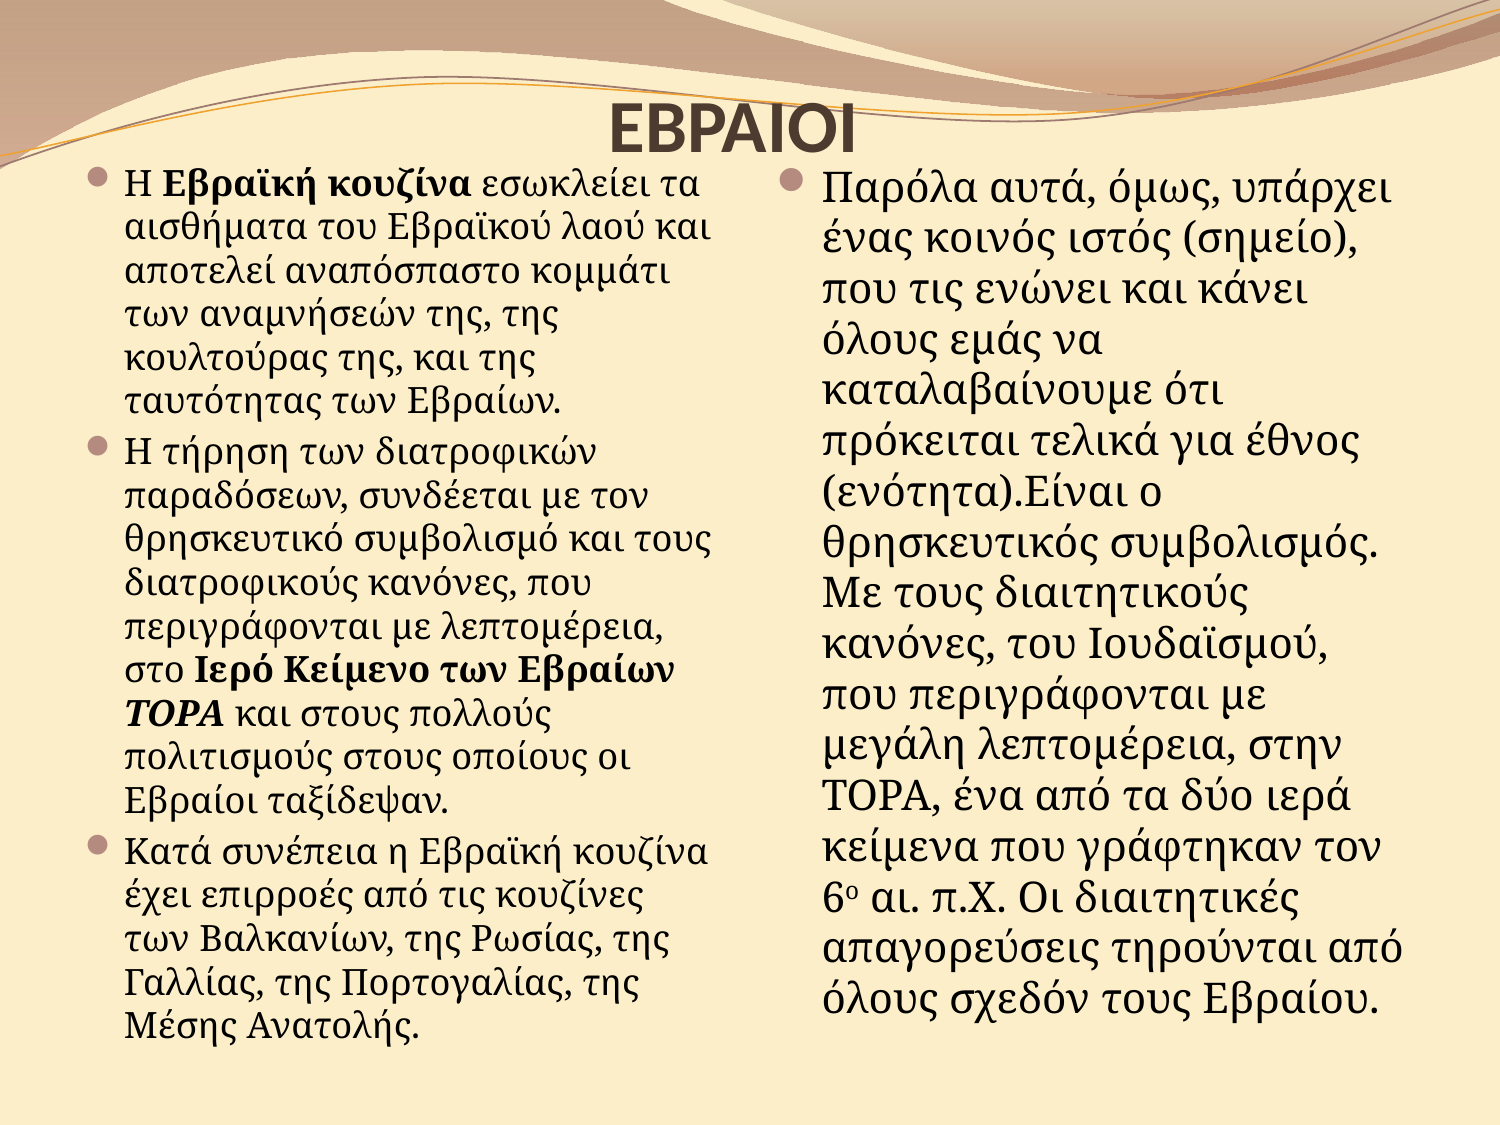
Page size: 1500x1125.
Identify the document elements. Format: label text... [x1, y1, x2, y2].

list Η Εβραϊκή κουζίνα εσωκλείει τα αισθήματα του Εβραϊκού λαού και αποτελεί αναπόσπαστο κομμάτι των αναμνήσεών της, της κουλτούρας της, και της ταυτότητας των Εβραίων. Η τήρηση των διατροφικών παραδόσεων, συνδέεται με τον θρησκευτικό συμβολισμό και τους διατροφικούς κανόνες, που περιγράφονται με λεπτομέρεια, στο Ιερό Κείμενο των Εβραίων ΤΟΡΑ και στους πολλούς πολιτισμούς στους οποίους οι Εβραίοι ταξίδεψαν. Κατά συνέπεια η Εβραϊκή κουζίνα έχει επιρροές από τις κουζίνες των Βαλκανίων, της Ρωσίας, της Γαλλίας, της Πορτογαλίας, της Μέσης Ανατολής. [70, 152, 733, 1055]
title ΕΒΡΑΙΟΙ [58, 70, 1409, 258]
list Παρόλα αυτά, όμως, υπάρχει ένας κοινός ιστός (σημείο), που τις ενώνει και κάνει όλους εμάς να καταλαβαίνουμε ότι πρόκειται τελικά για έθνος (ενότητα).Είναι ο θρησκευτικός συμβολισμός. Με τους διαιτητικούς κανόνες, του Ιουδαϊσμού, που περιγράφονται με μεγάλη λεπτομέρεια, στην ΤΟΡΑ, ένα από τα δύο ιερά κείμενα που γράφτηκαν τον 6ο αι. π.Χ. Οι διαιτητικές απαγορεύσεις τηρούνται από όλους σχεδόν τους Εβραίου. [761, 152, 1425, 1043]
